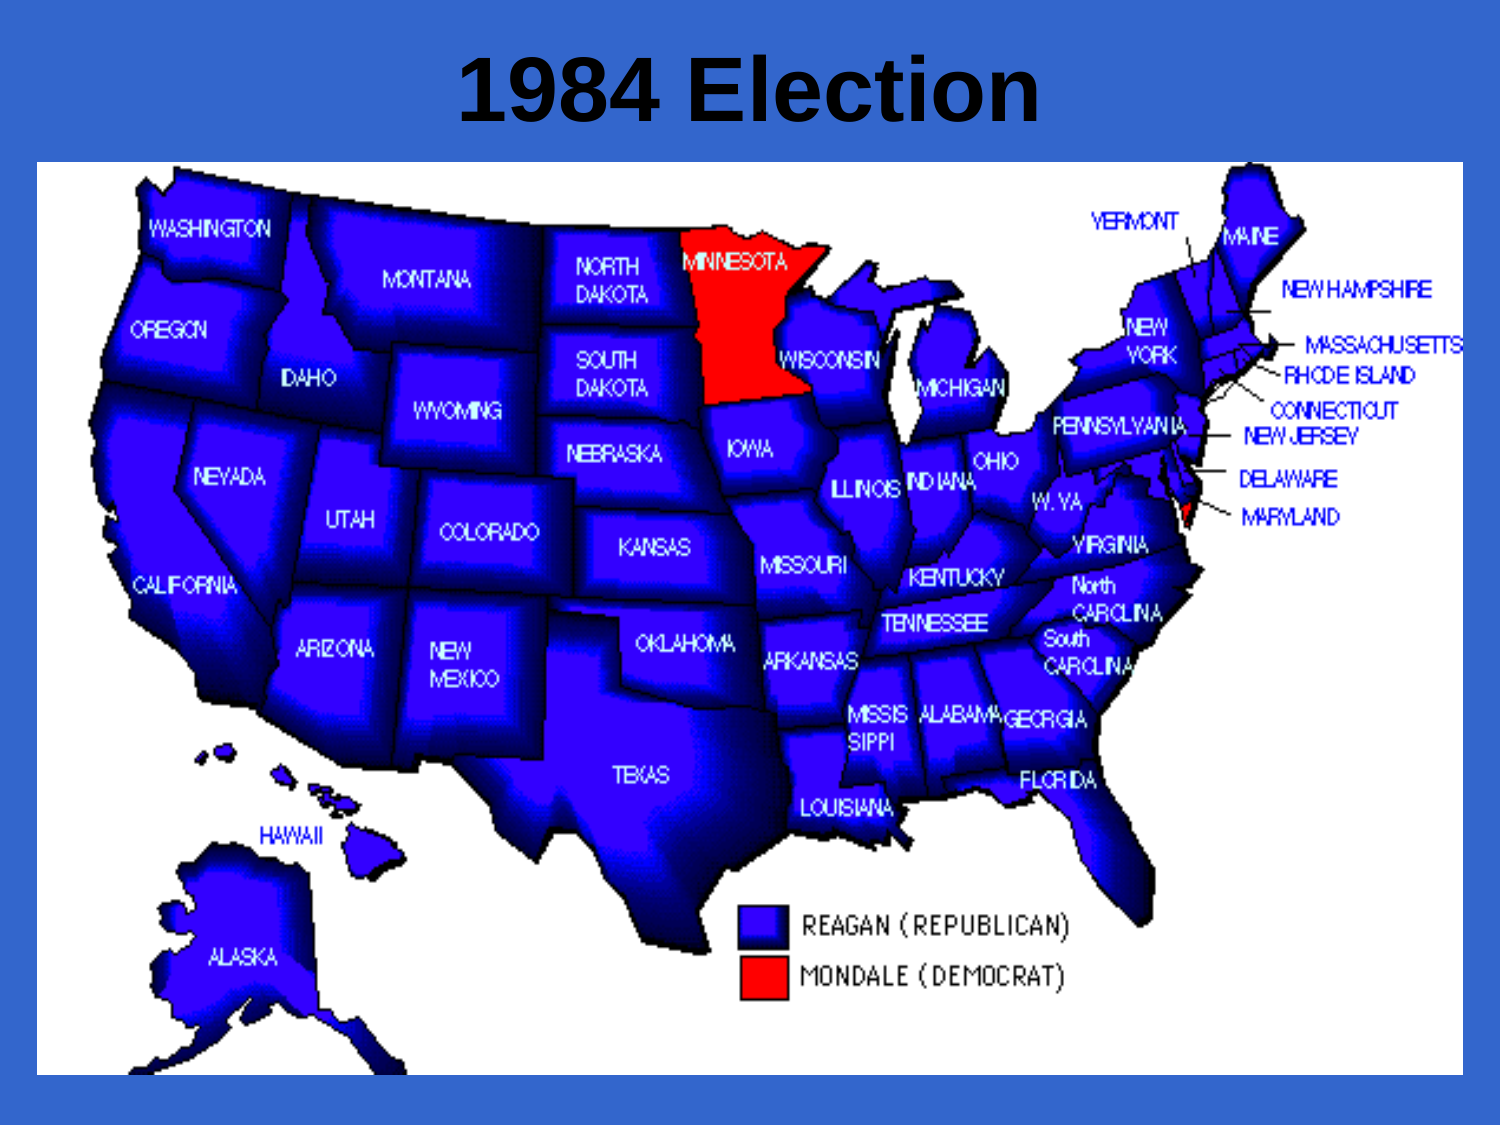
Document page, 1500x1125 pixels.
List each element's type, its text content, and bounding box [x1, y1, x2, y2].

title 1984 Election [75, 45, 1425, 125]
picture [37, 162, 1463, 1076]
